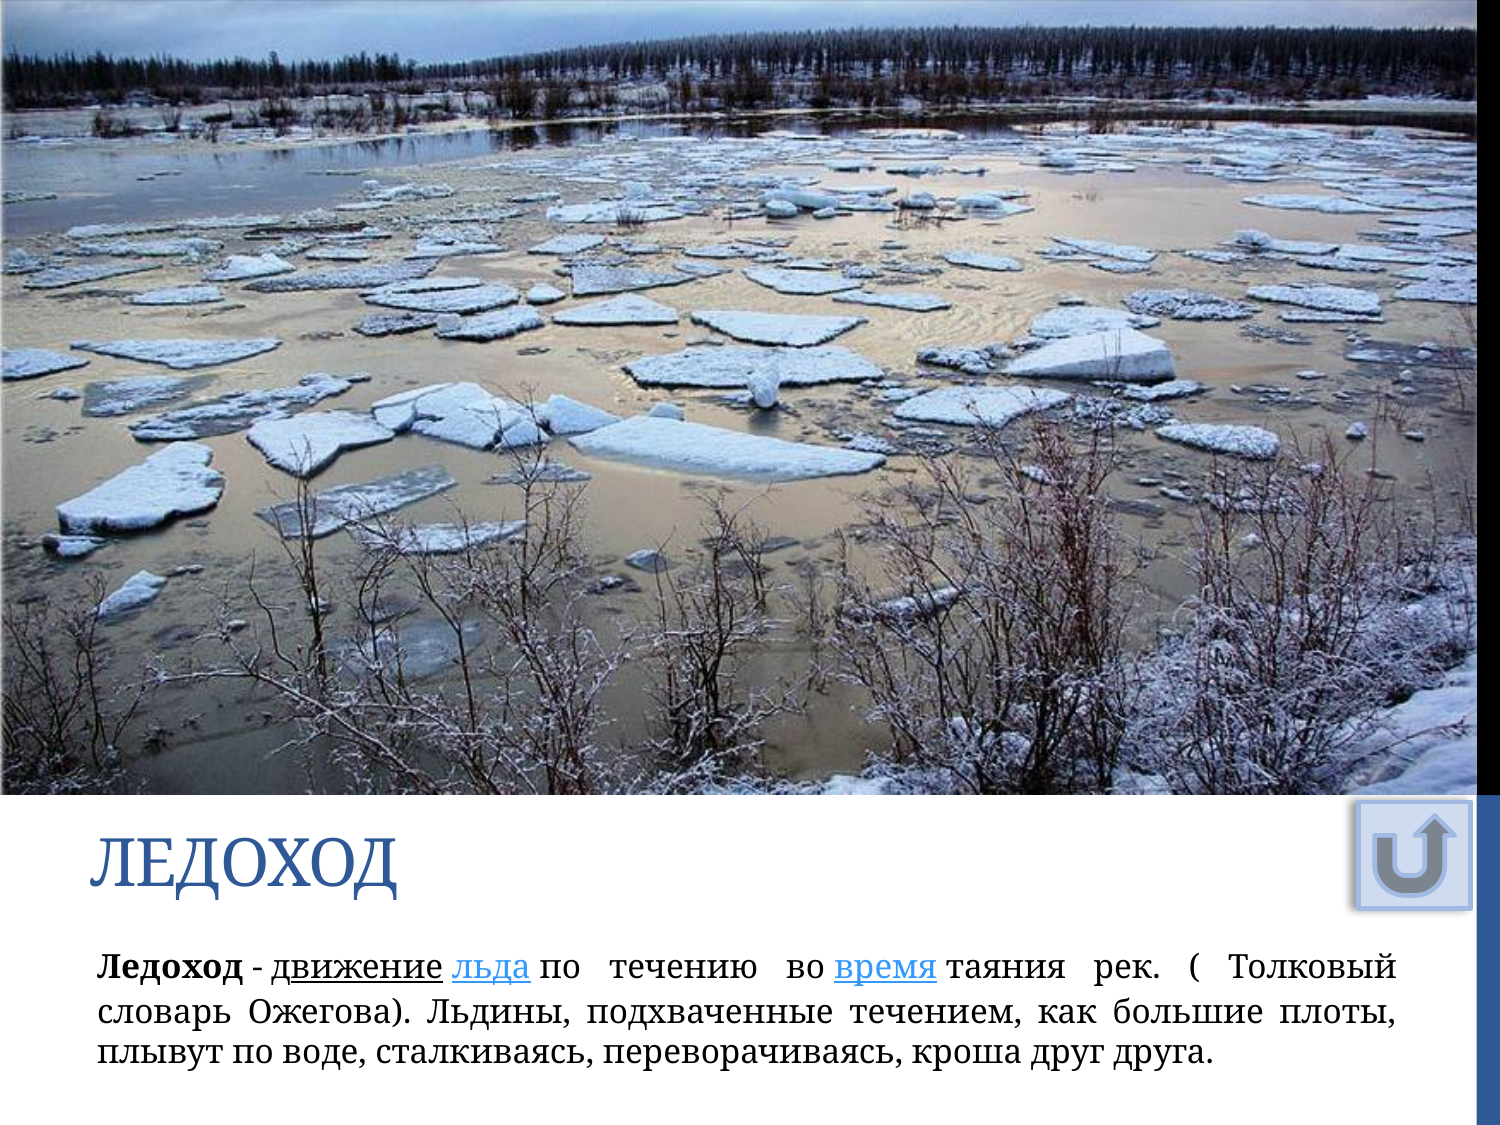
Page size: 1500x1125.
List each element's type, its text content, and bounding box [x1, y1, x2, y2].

list Ледоход - движение льда по течению во время таяния рек. ( Толковый словарь Ожегова). Льдины, подхваченные течением, как большие плоты, плывут по воде, сталкиваясь, переворачиваясь, кроша друг друга. [81, 938, 1413, 1079]
text_box [1356, 800, 1473, 911]
title ледоход [75, 812, 1413, 938]
picture [0, 0, 1478, 796]
